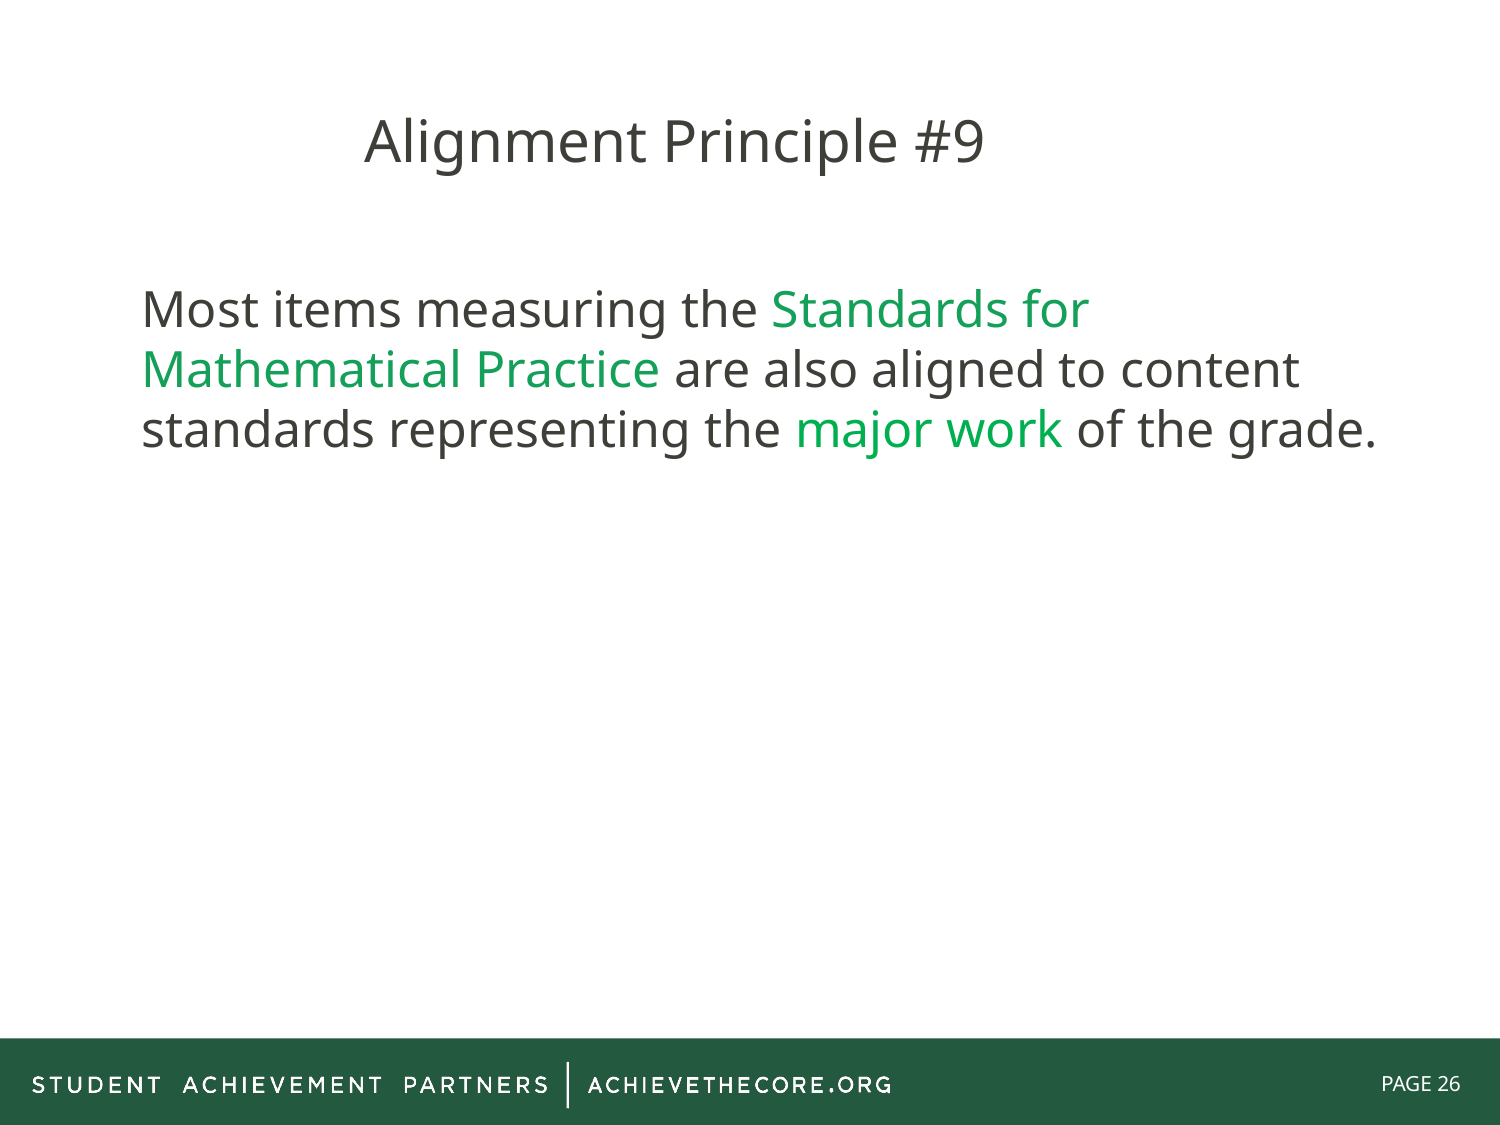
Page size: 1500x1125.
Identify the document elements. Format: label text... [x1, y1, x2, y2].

list Most items measuring the Standards for Mathematical Practice are also aligned to content standards representing the major work of the grade. [70, 262, 1421, 1005]
picture [12, 1055, 911, 1112]
title Alignment Principle #9 [0, 45, 1350, 233]
